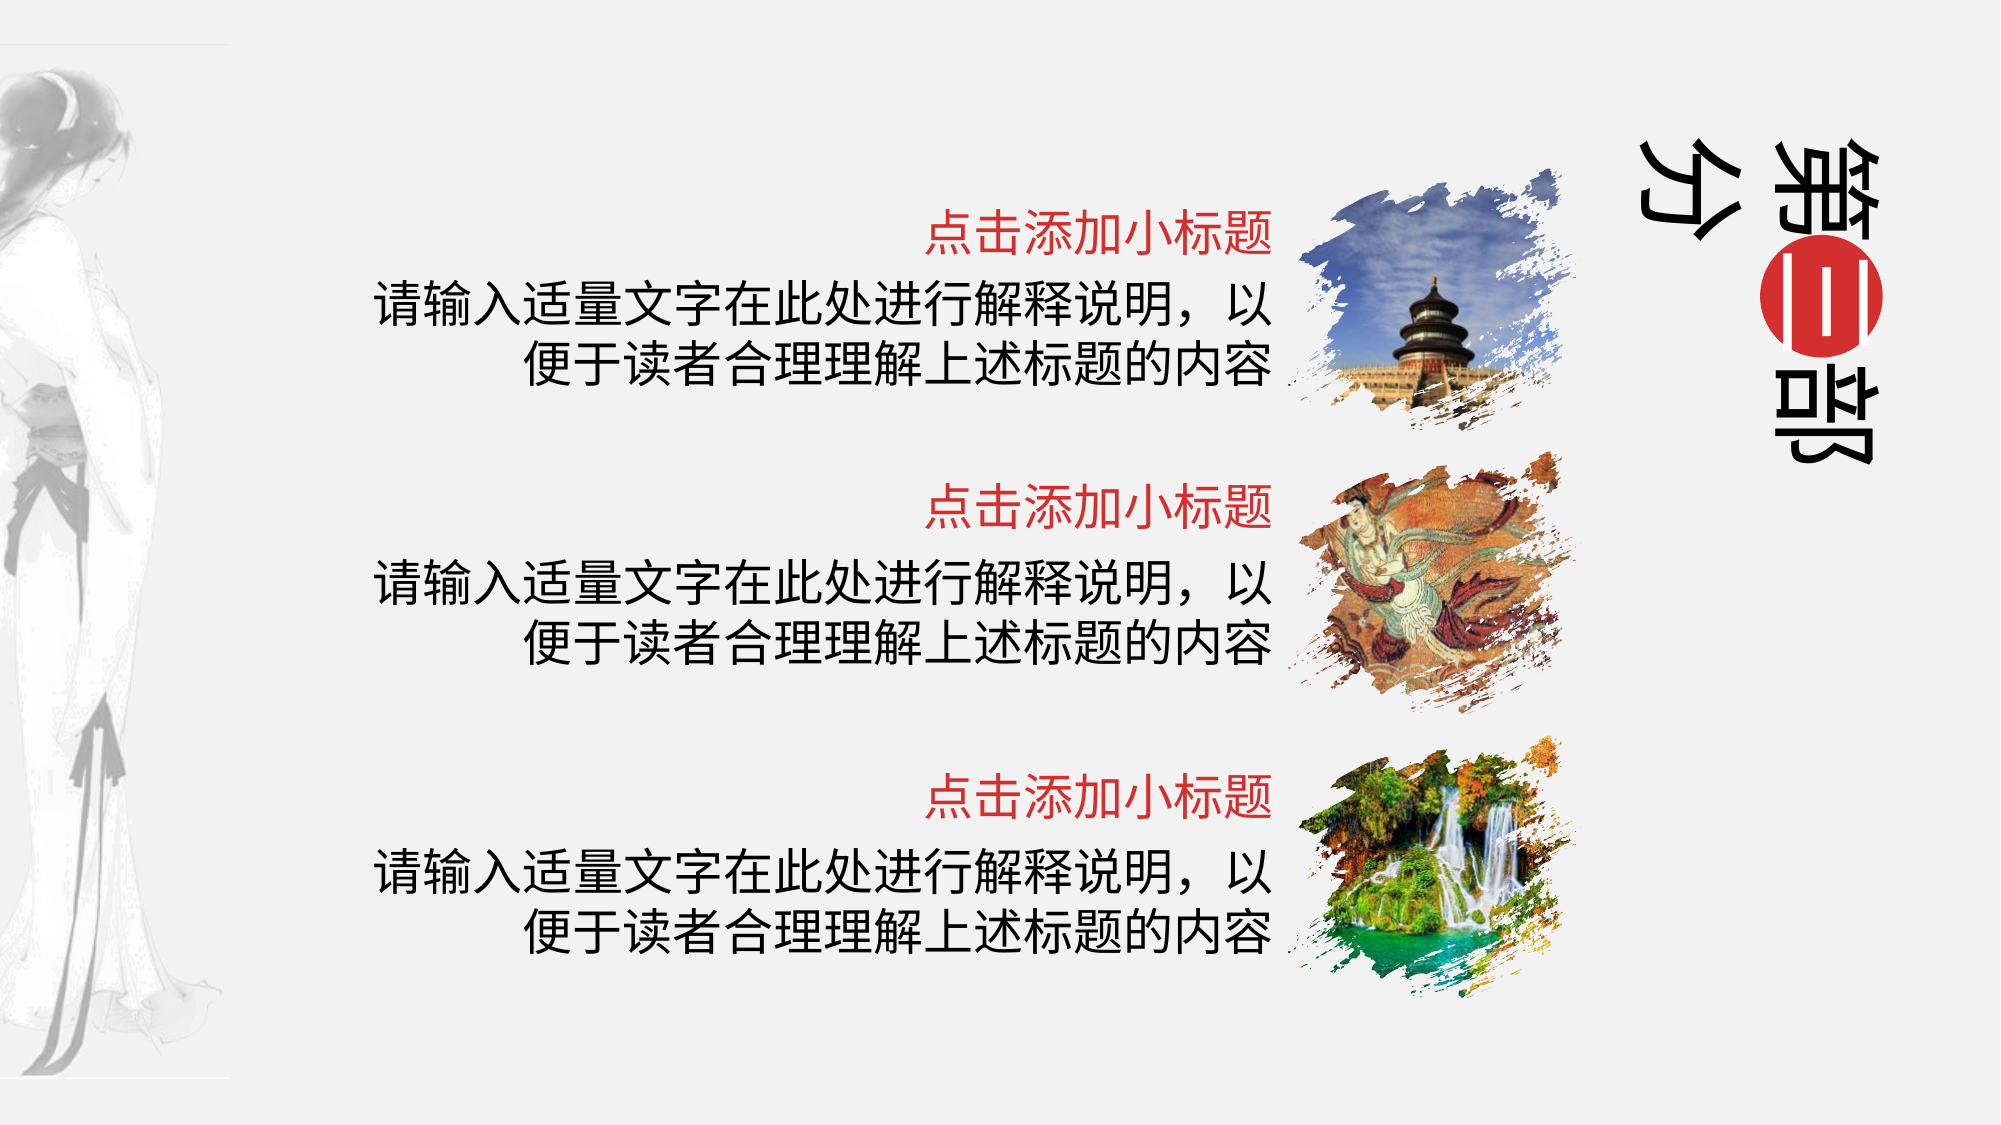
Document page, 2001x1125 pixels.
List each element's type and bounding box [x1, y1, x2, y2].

text_box [1738, 118, 1905, 589]
text_box [336, 193, 1288, 970]
picture [0, 44, 229, 1079]
text_box [1287, 166, 1582, 998]
